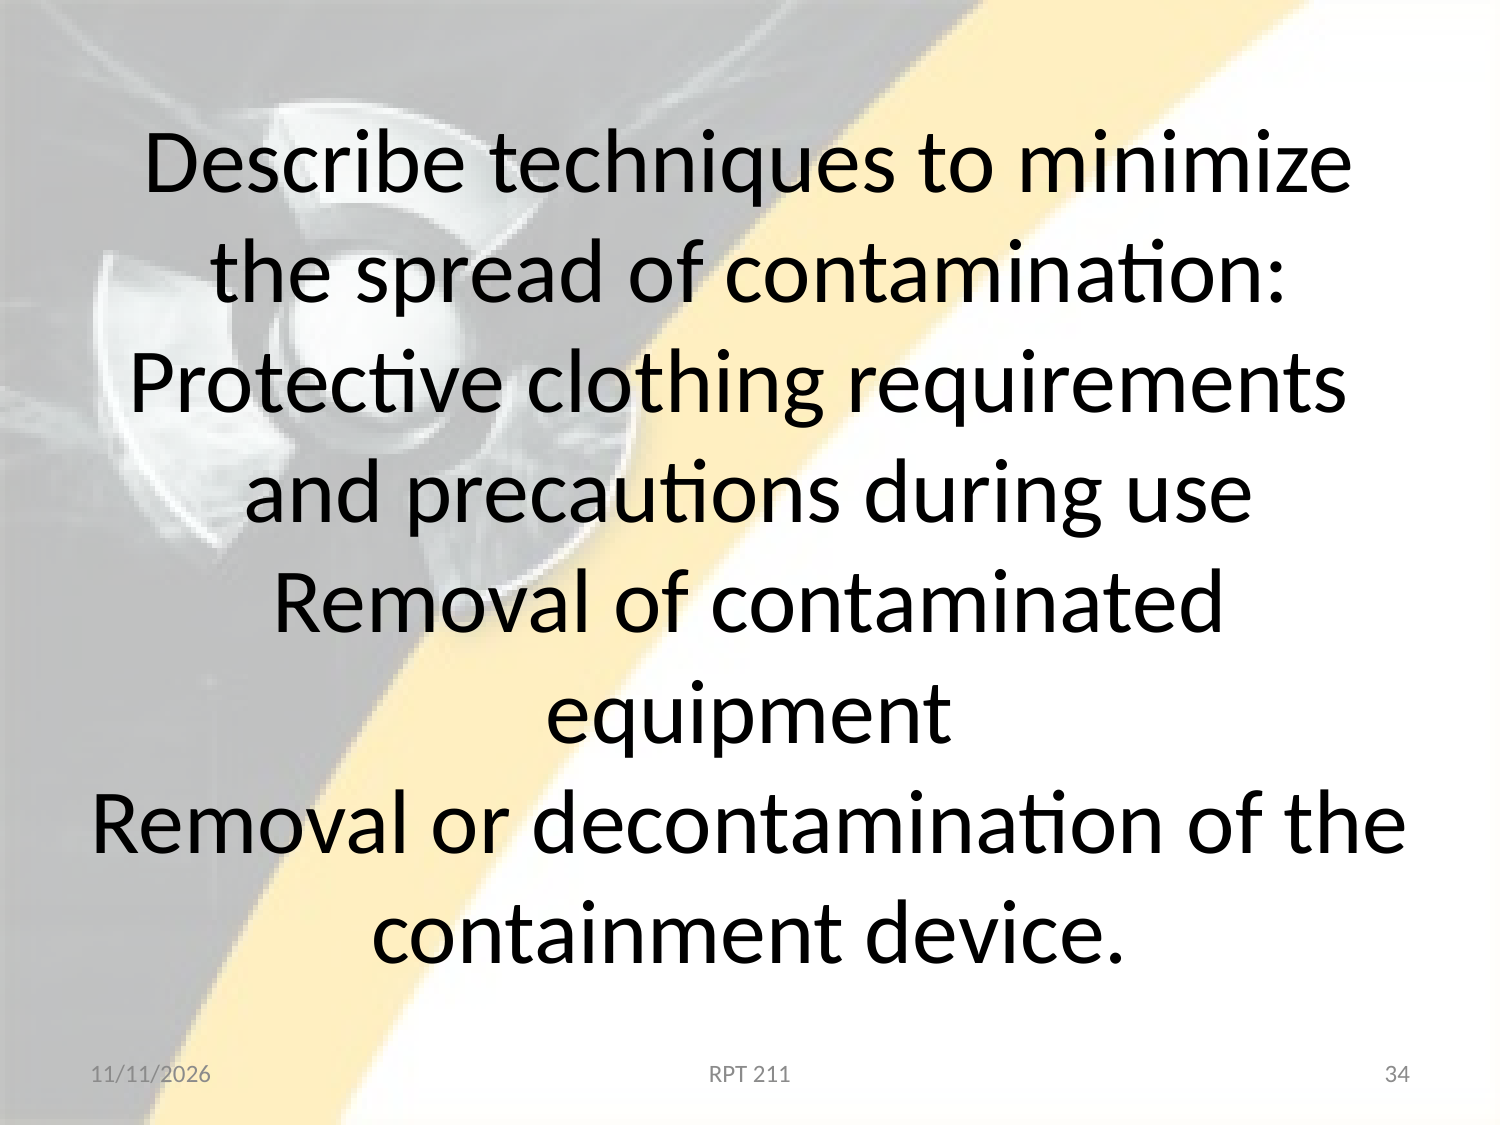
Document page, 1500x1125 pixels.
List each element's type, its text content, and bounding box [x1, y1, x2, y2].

footer RPT 211 [512, 1042, 988, 1103]
title Describe techniques to minimize the spread of contamination: Protective clothing requirements and precautions during use Removal of contaminated equipment Removal or decontamination of the containment device. [75, 45, 1425, 1038]
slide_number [75, 1042, 425, 1103]
slide_number 34 [1074, 1042, 1425, 1103]
